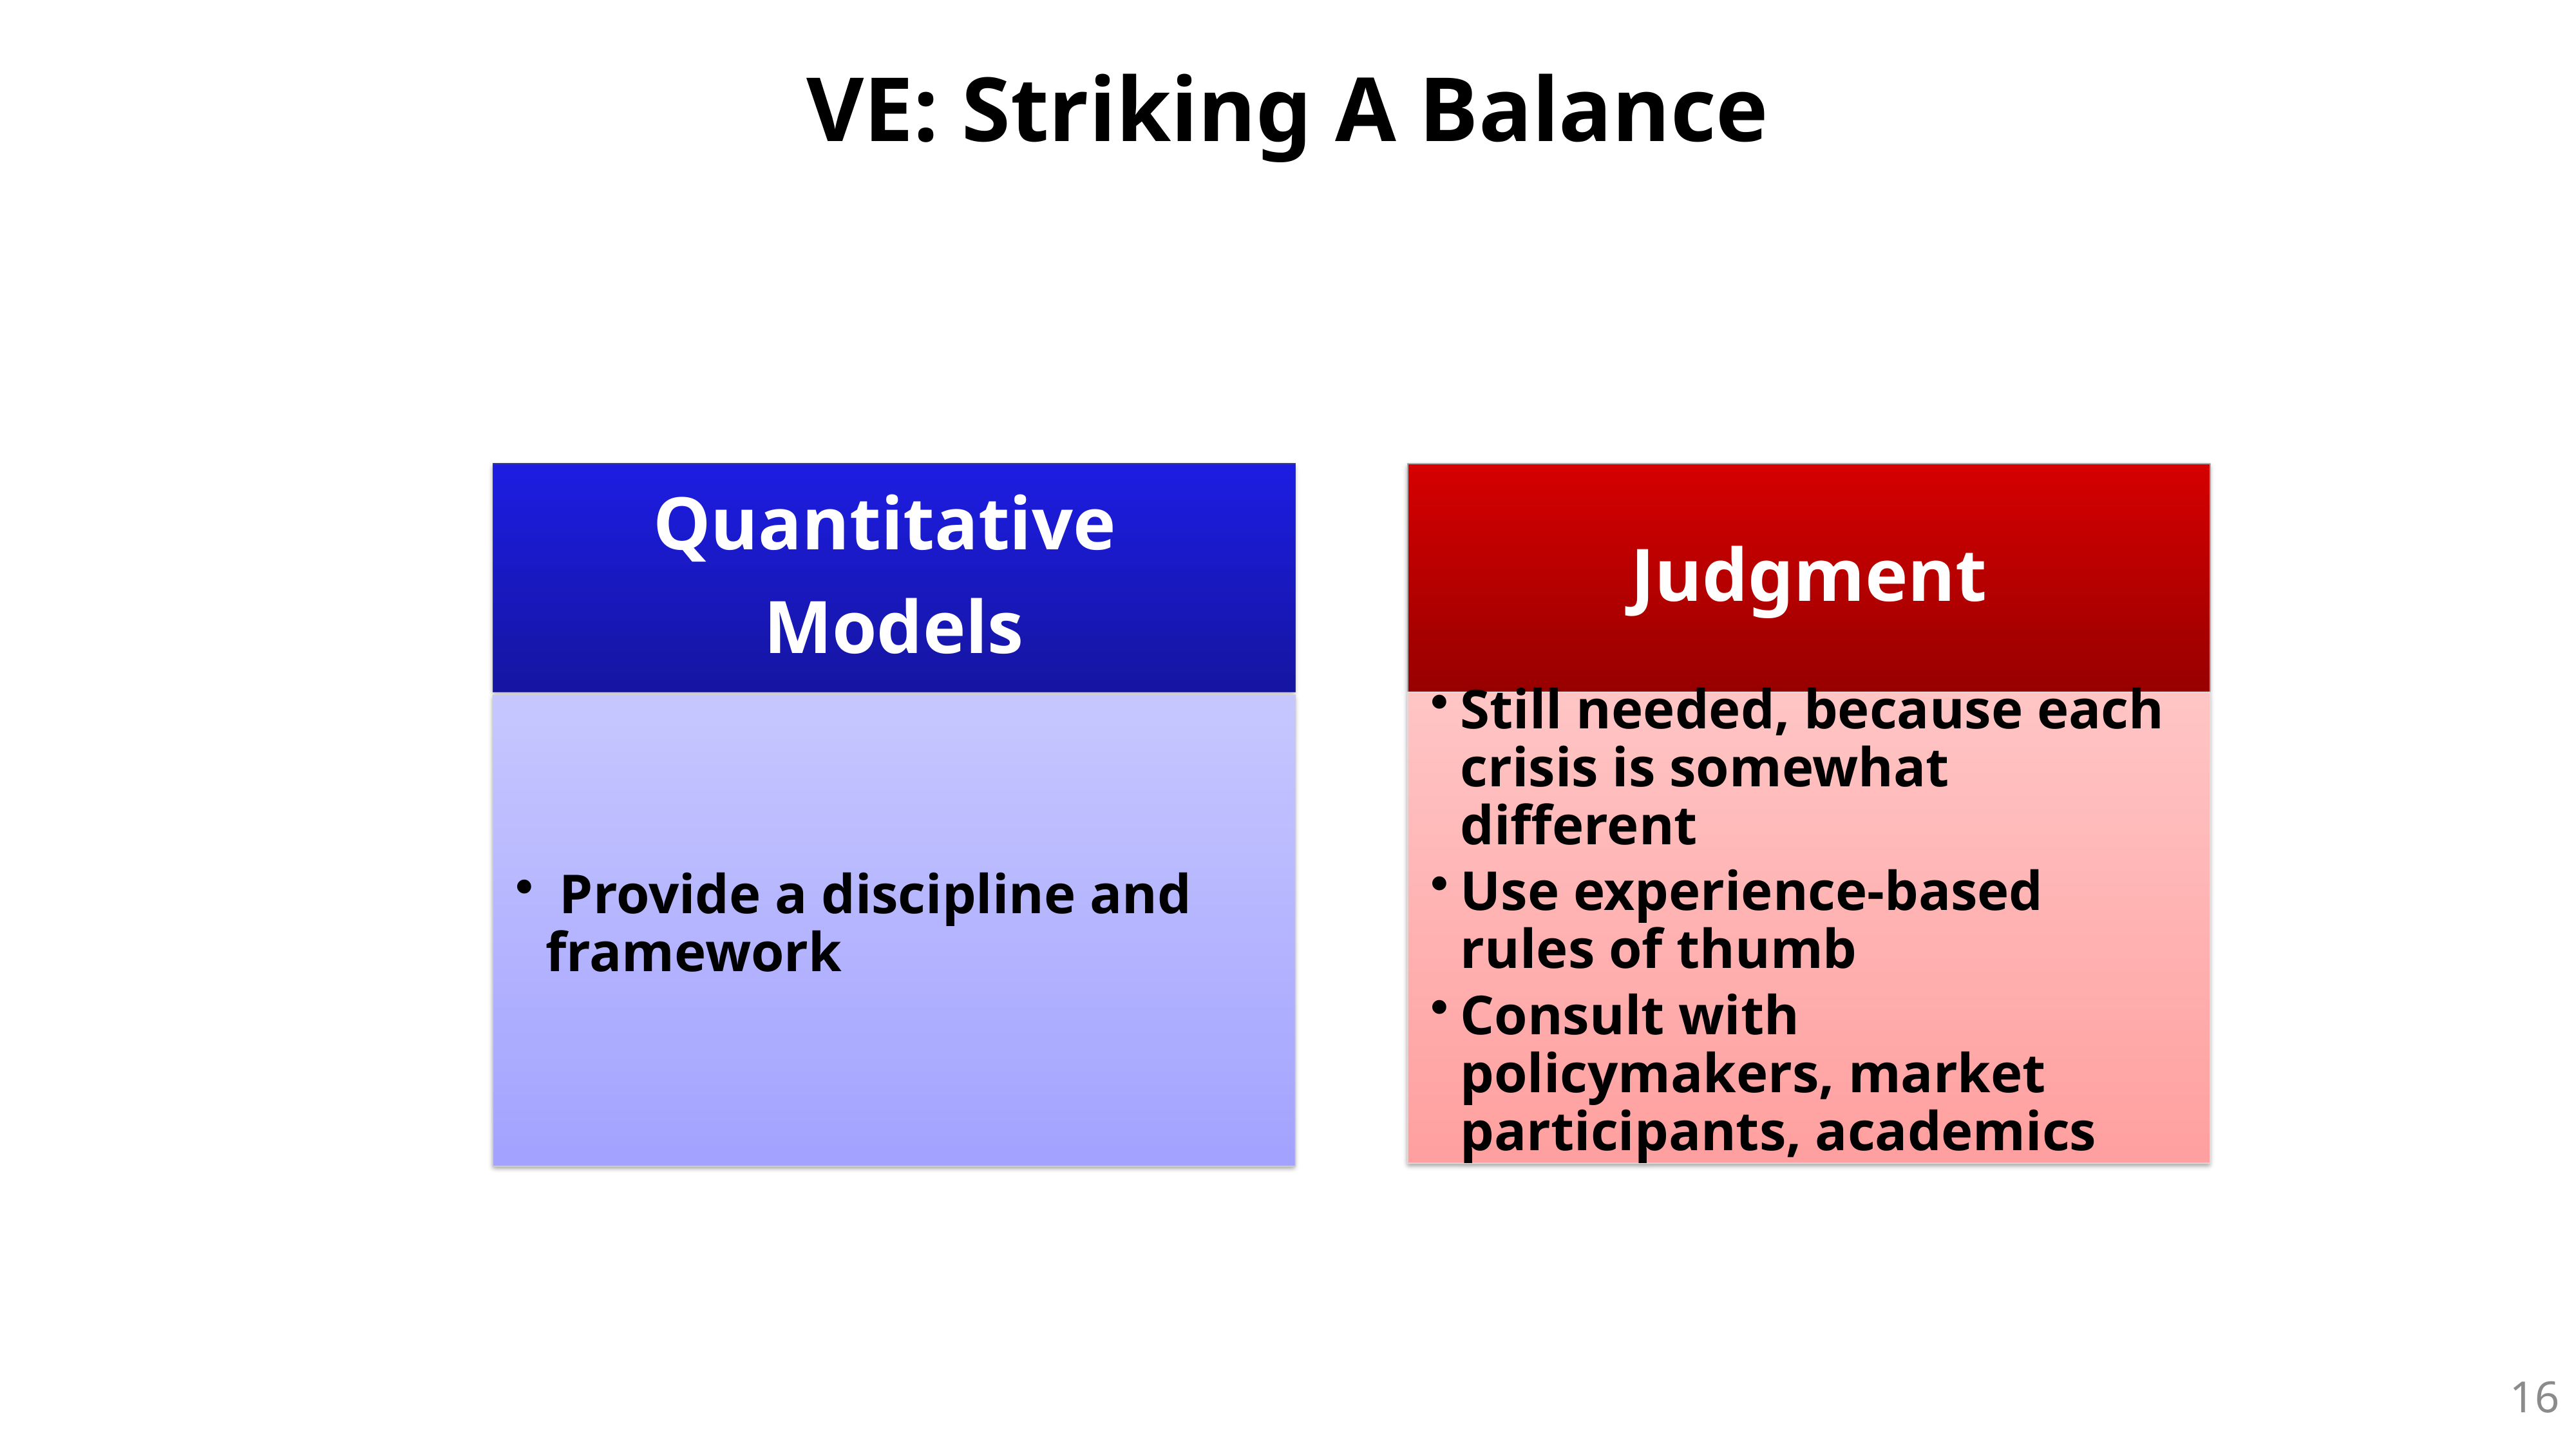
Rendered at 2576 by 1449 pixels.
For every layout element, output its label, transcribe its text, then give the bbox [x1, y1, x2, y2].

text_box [493, 240, 2211, 1387]
text_box VE: Striking A Balance [0, 67, 2576, 145]
text_box 15 [2494, 1365, 2576, 1449]
